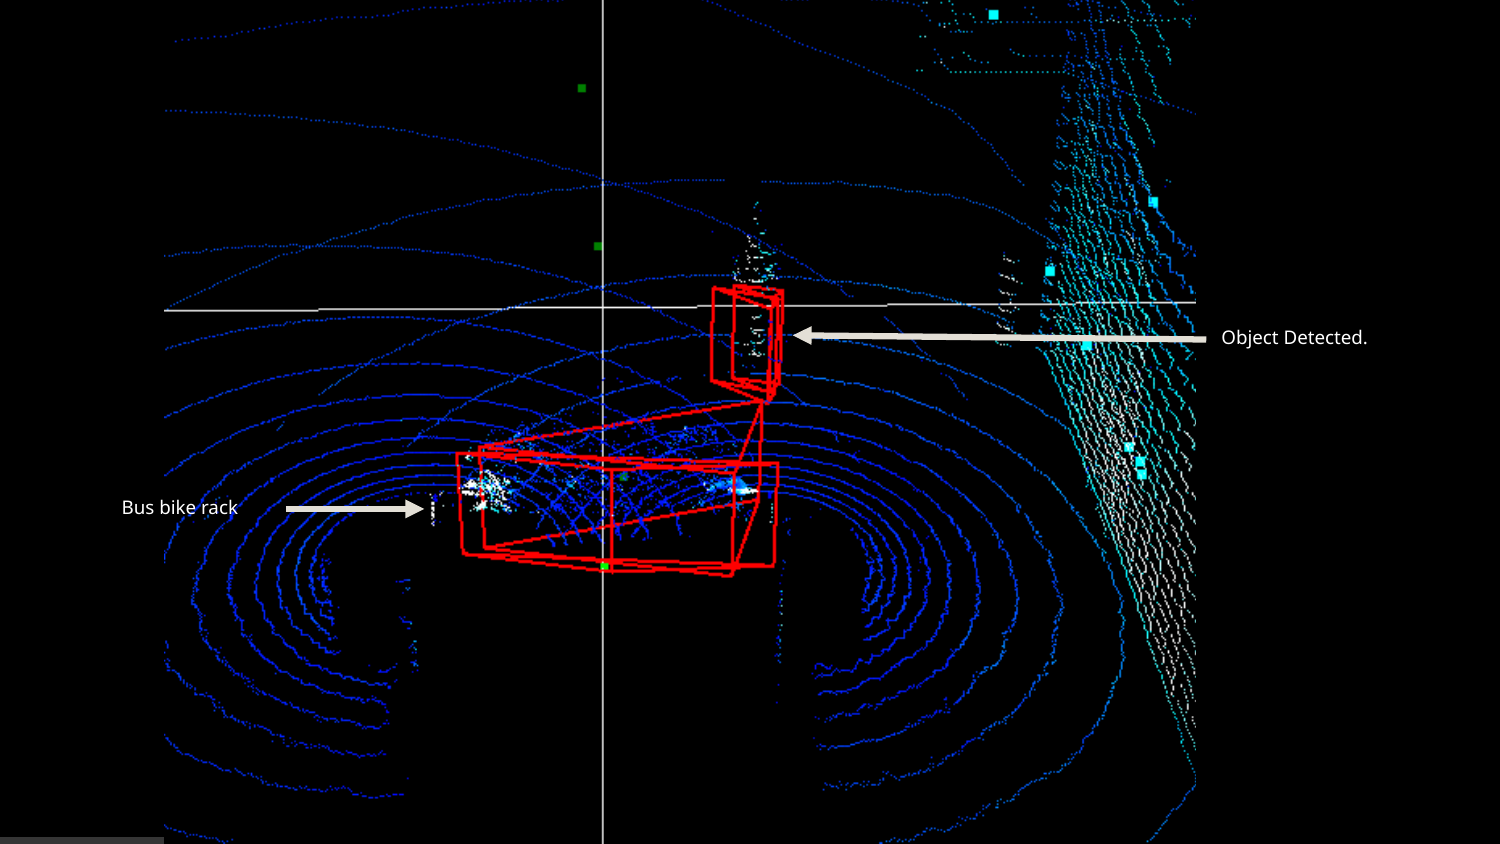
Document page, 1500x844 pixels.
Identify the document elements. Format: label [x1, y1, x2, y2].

text_box [792, 335, 1207, 340]
picture [0, 0, 1500, 844]
